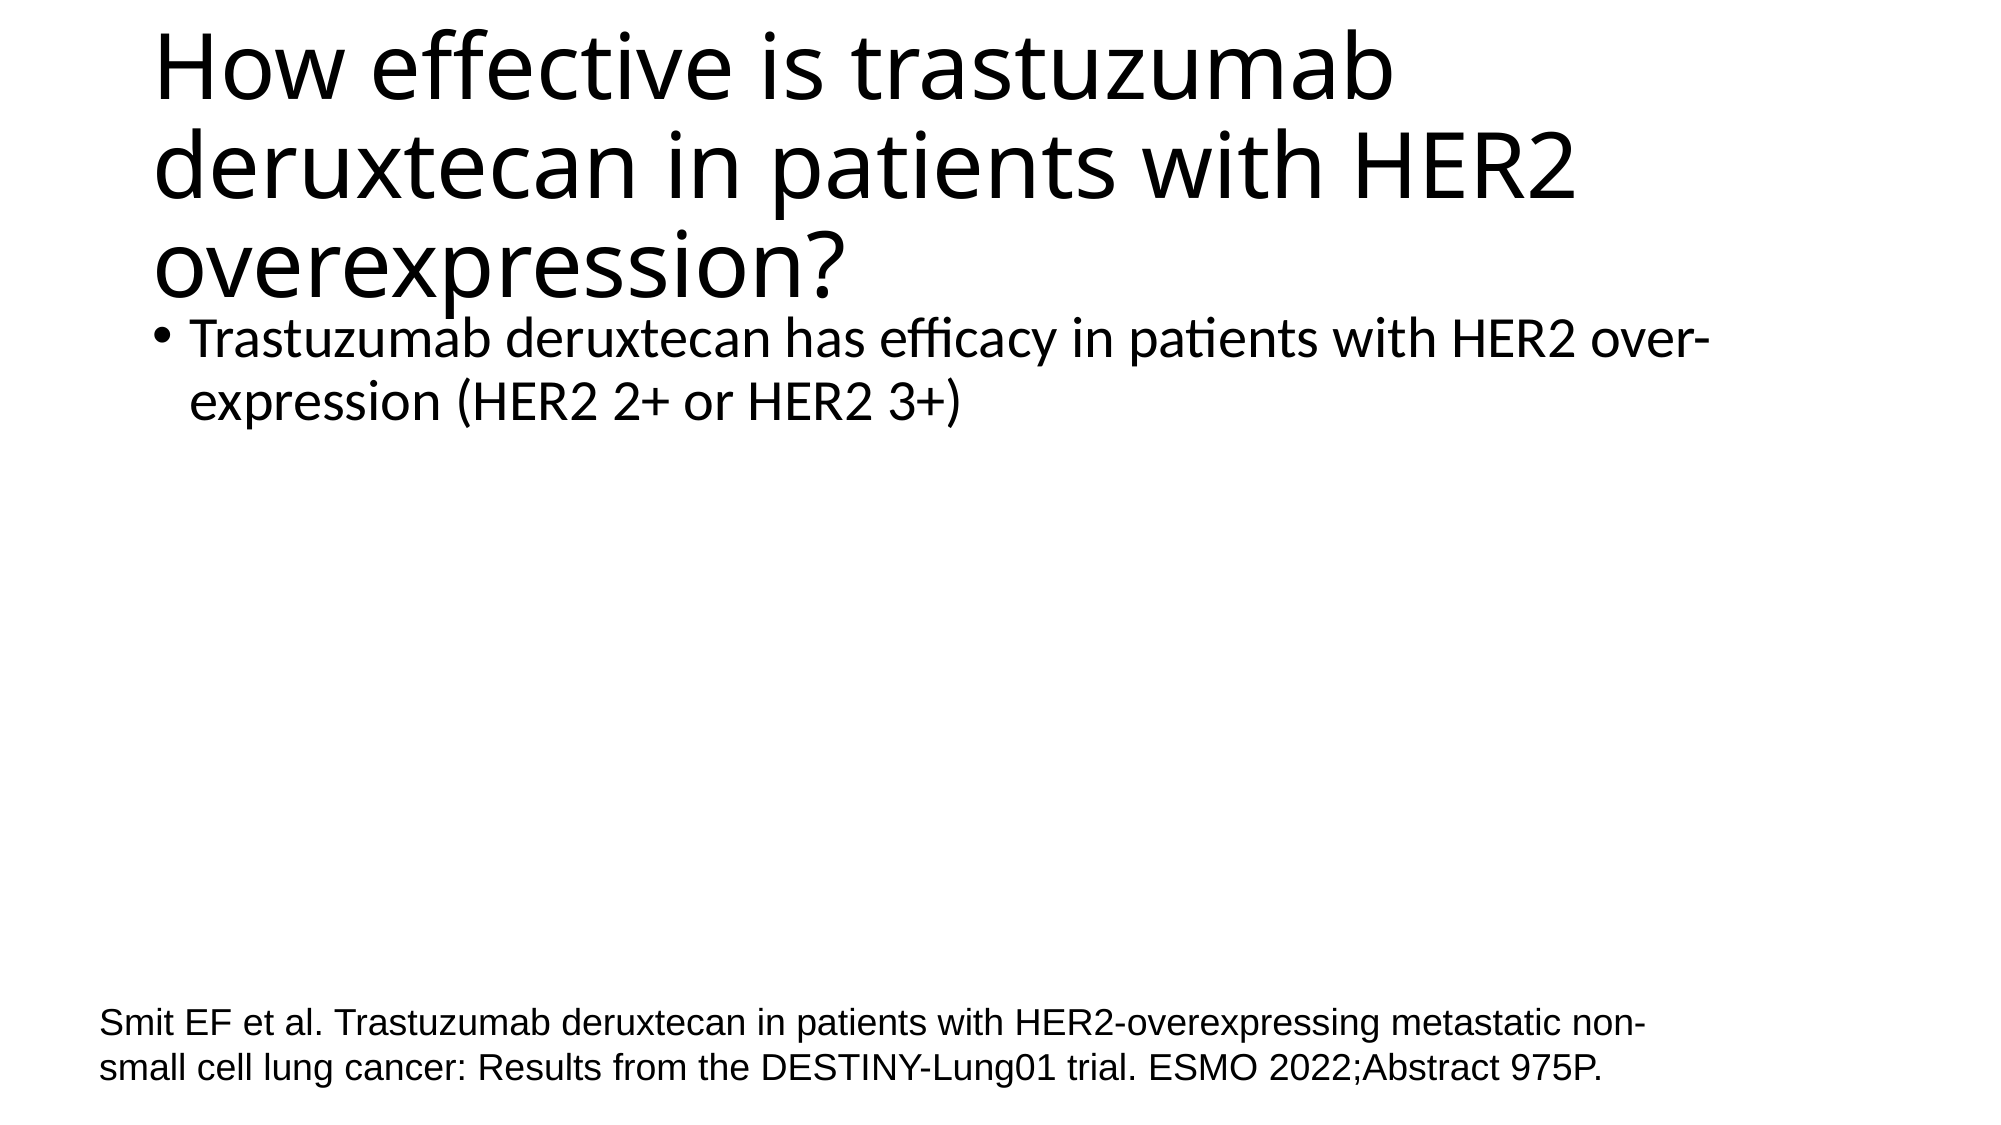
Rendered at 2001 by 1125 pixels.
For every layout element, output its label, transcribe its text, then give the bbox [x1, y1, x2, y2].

title How effective is trastuzumab deruxtecan in patients with HER2 overexpression? [137, 59, 1863, 278]
text_box Smit EF et al. Trastuzumab deruxtecan in patients with HER2-overexpressing metastatic non-small cell lung cancer: Results from the DESTINY-Lung01 trial. ESMO 2022;Abstract 975P. [84, 990, 1682, 1096]
list Trastuzumab deruxtecan has efficacy in patients with HER2 over-expression (HER2 2+ or HER2 3+) [137, 299, 1863, 1014]
